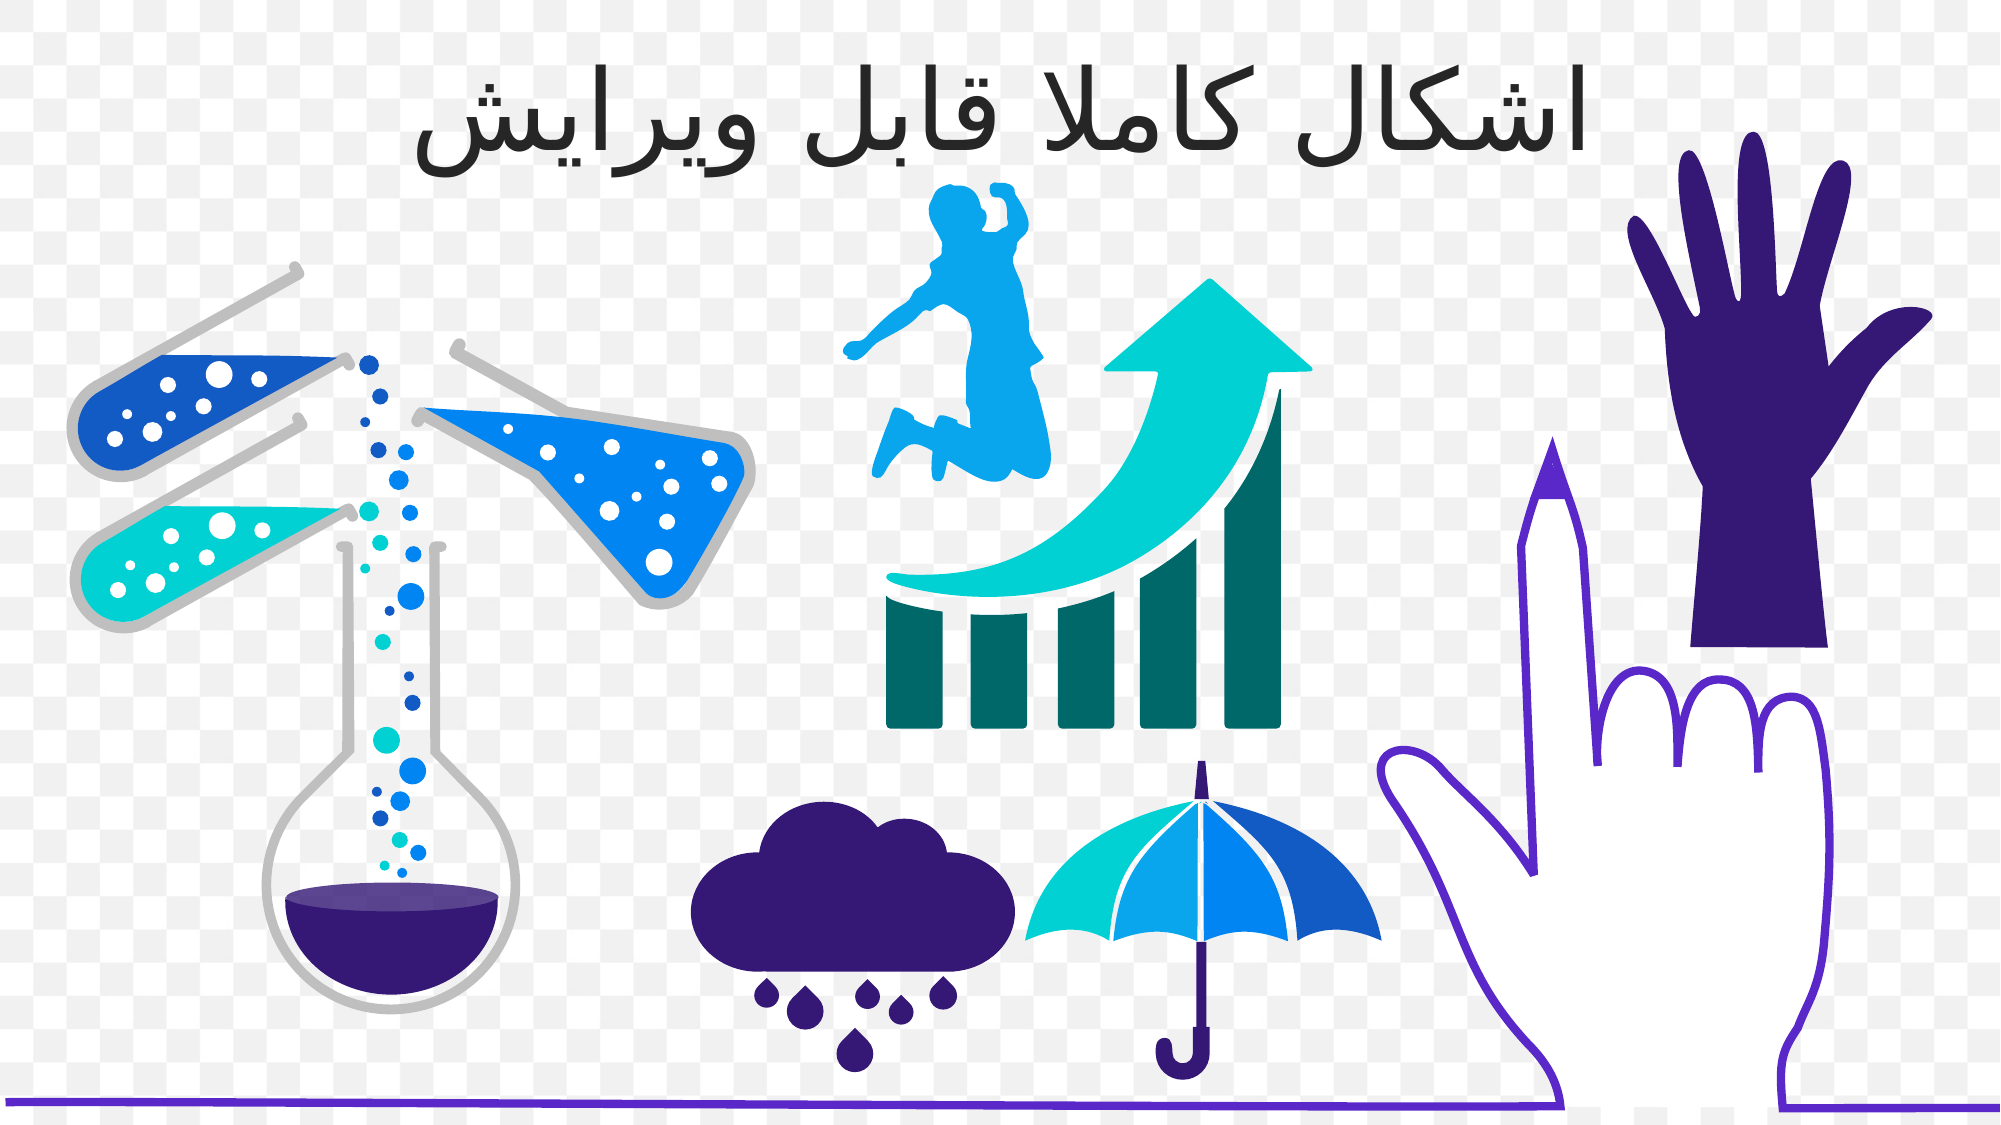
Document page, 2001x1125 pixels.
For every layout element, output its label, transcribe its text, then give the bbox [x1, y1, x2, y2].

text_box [1025, 760, 1382, 1080]
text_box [54, 321, 745, 995]
picture [0, 0, 2001, 1125]
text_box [842, 182, 1313, 730]
list اشکال کاملا قابل ویرایش [53, 54, 1952, 174]
text_box [1626, 130, 1934, 449]
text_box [690, 801, 1015, 1073]
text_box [5, 449, 2000, 1109]
